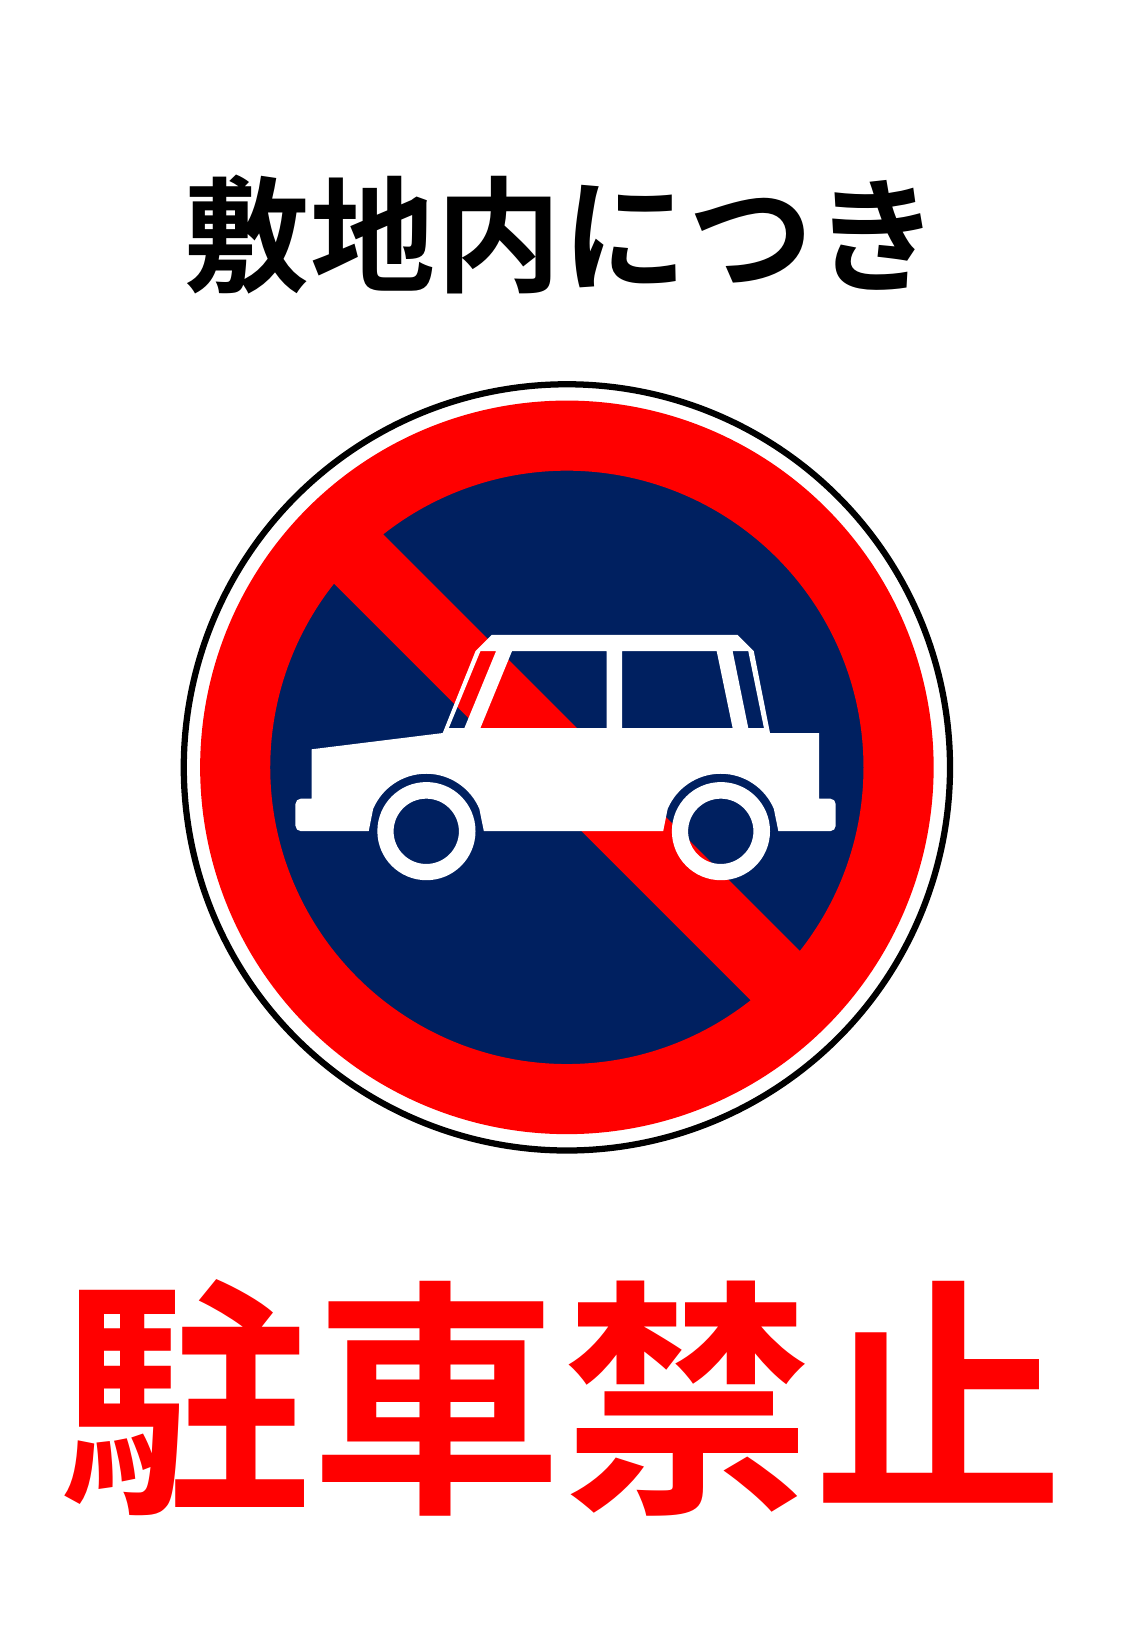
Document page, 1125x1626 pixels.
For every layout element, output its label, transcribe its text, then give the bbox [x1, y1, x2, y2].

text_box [183, 384, 951, 1151]
text_box 敷地内につき [0, 149, 1125, 315]
text_box 駐車禁止 [0, 1236, 1125, 1551]
